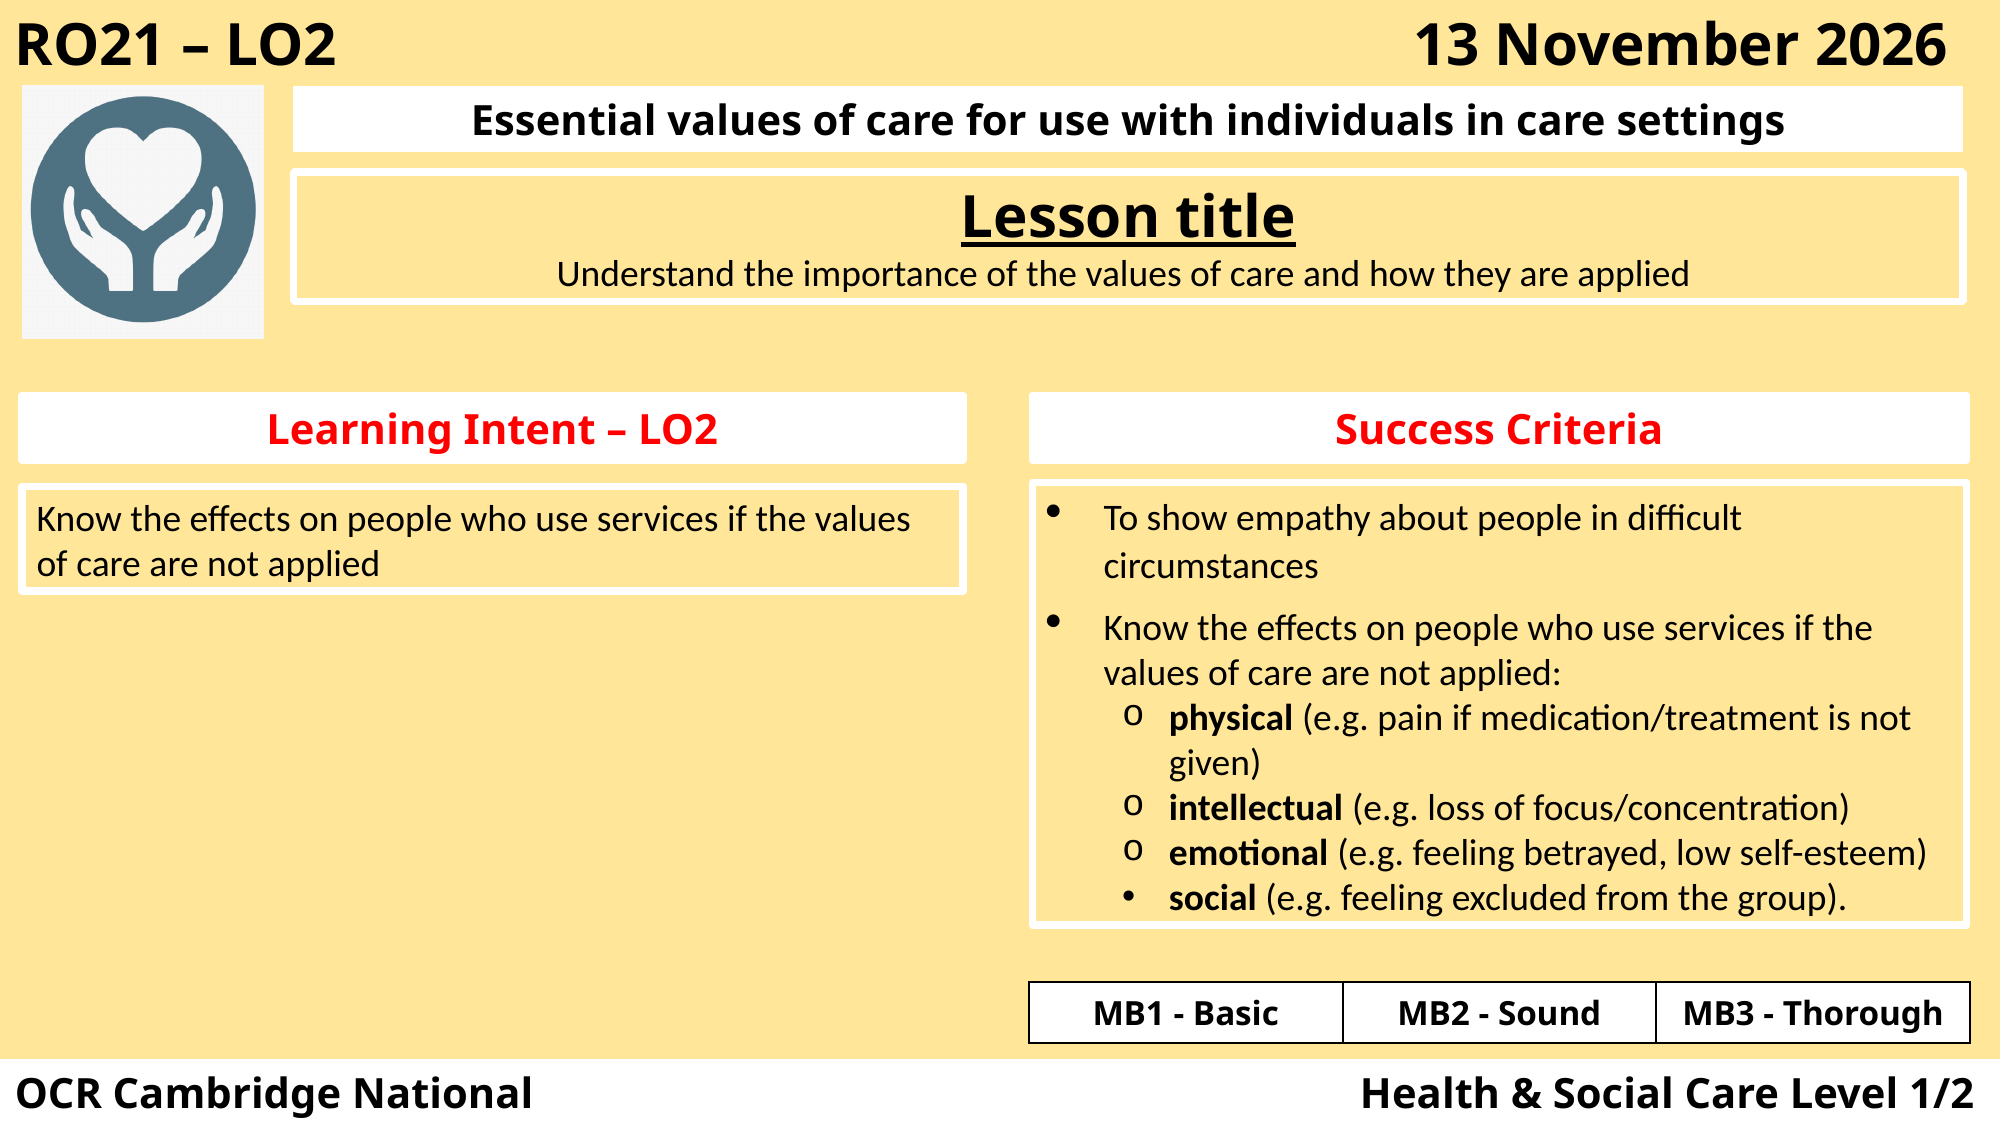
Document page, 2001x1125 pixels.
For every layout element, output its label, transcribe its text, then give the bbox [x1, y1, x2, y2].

text_box Lesson title Understand the importance of the values of care and how they are applied [293, 172, 1963, 302]
text_box 28 September 2020 [1205, 0, 1964, 94]
table_header MB1 - Basic [1030, 983, 1342, 1042]
text_box OCR Cambridge National [0, 1059, 873, 1125]
text_box Essential values of care for use with individuals in care settings [293, 86, 1963, 152]
text_box RO21 – LO2 [0, 0, 398, 85]
text_box Health & Social Care Level 1/2 [873, 1059, 2000, 1125]
text_box Learning Intent – LO2 [21, 395, 964, 461]
text_box To show empathy about people in difficult circumstances Know the effects on people who use services if the values of care are not applied: physical (e.g. pain if medication/treatment is not given) intellectual (e.g. loss of focus/concentration) emotional (e.g. feeling betrayed, low self-esteem) social (e.g. feeling excluded from the group). [1032, 482, 1967, 926]
text_box Know the effects on people who use services if the values of care are not applied [21, 486, 964, 591]
text_box Success Criteria [1032, 395, 1967, 461]
table_header MB2 - Sound [1344, 983, 1655, 1042]
table_header MB3 - Thorough [1657, 983, 1969, 1042]
picture [22, 85, 264, 339]
